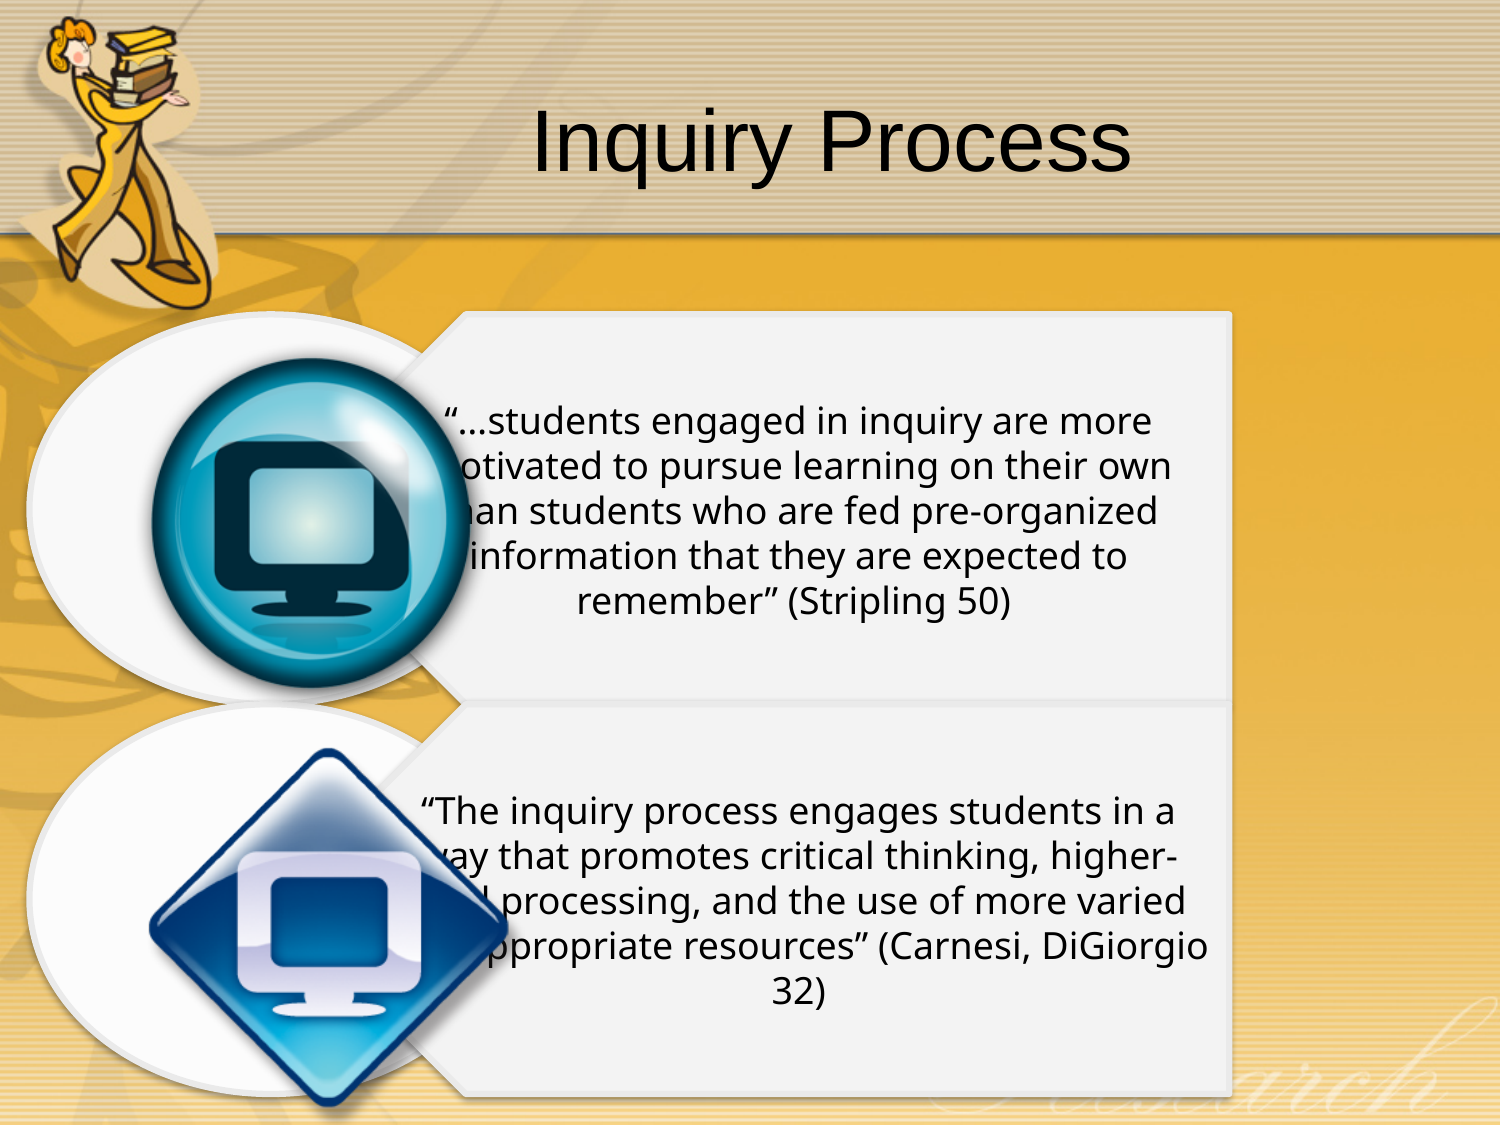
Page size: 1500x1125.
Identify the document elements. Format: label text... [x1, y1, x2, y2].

picture [0, 0, 1500, 1125]
title Inquiry Process [218, 42, 1471, 197]
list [29, 314, 1471, 1095]
